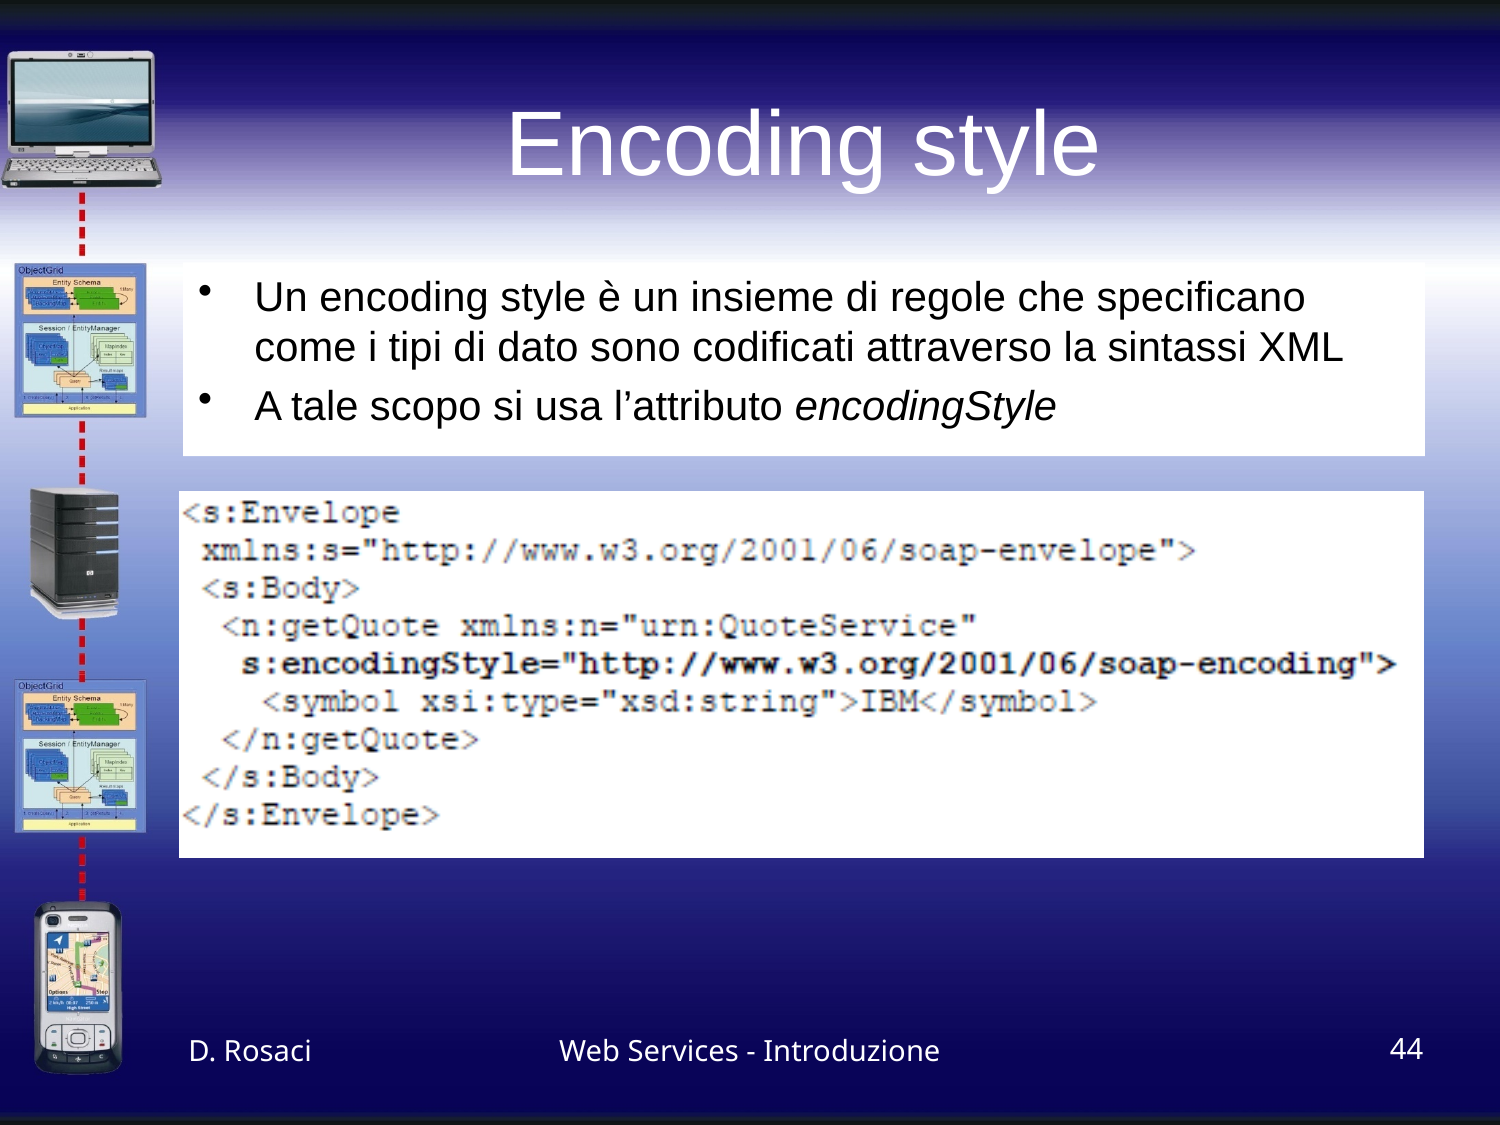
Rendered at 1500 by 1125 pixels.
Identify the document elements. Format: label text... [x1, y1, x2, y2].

list Un encoding style è un insieme di regole che specificano come i tipi di dato sono codificati attraverso la sintassi XML A tale scopo si usa l’attributo encodingStyle [182, 262, 1426, 457]
picture [0, 0, 1500, 1125]
title Encoding style [182, 44, 1426, 233]
slide_number D. Rosaci [74, 1024, 426, 1103]
footer Web Services - Introduzione [512, 1024, 988, 1103]
